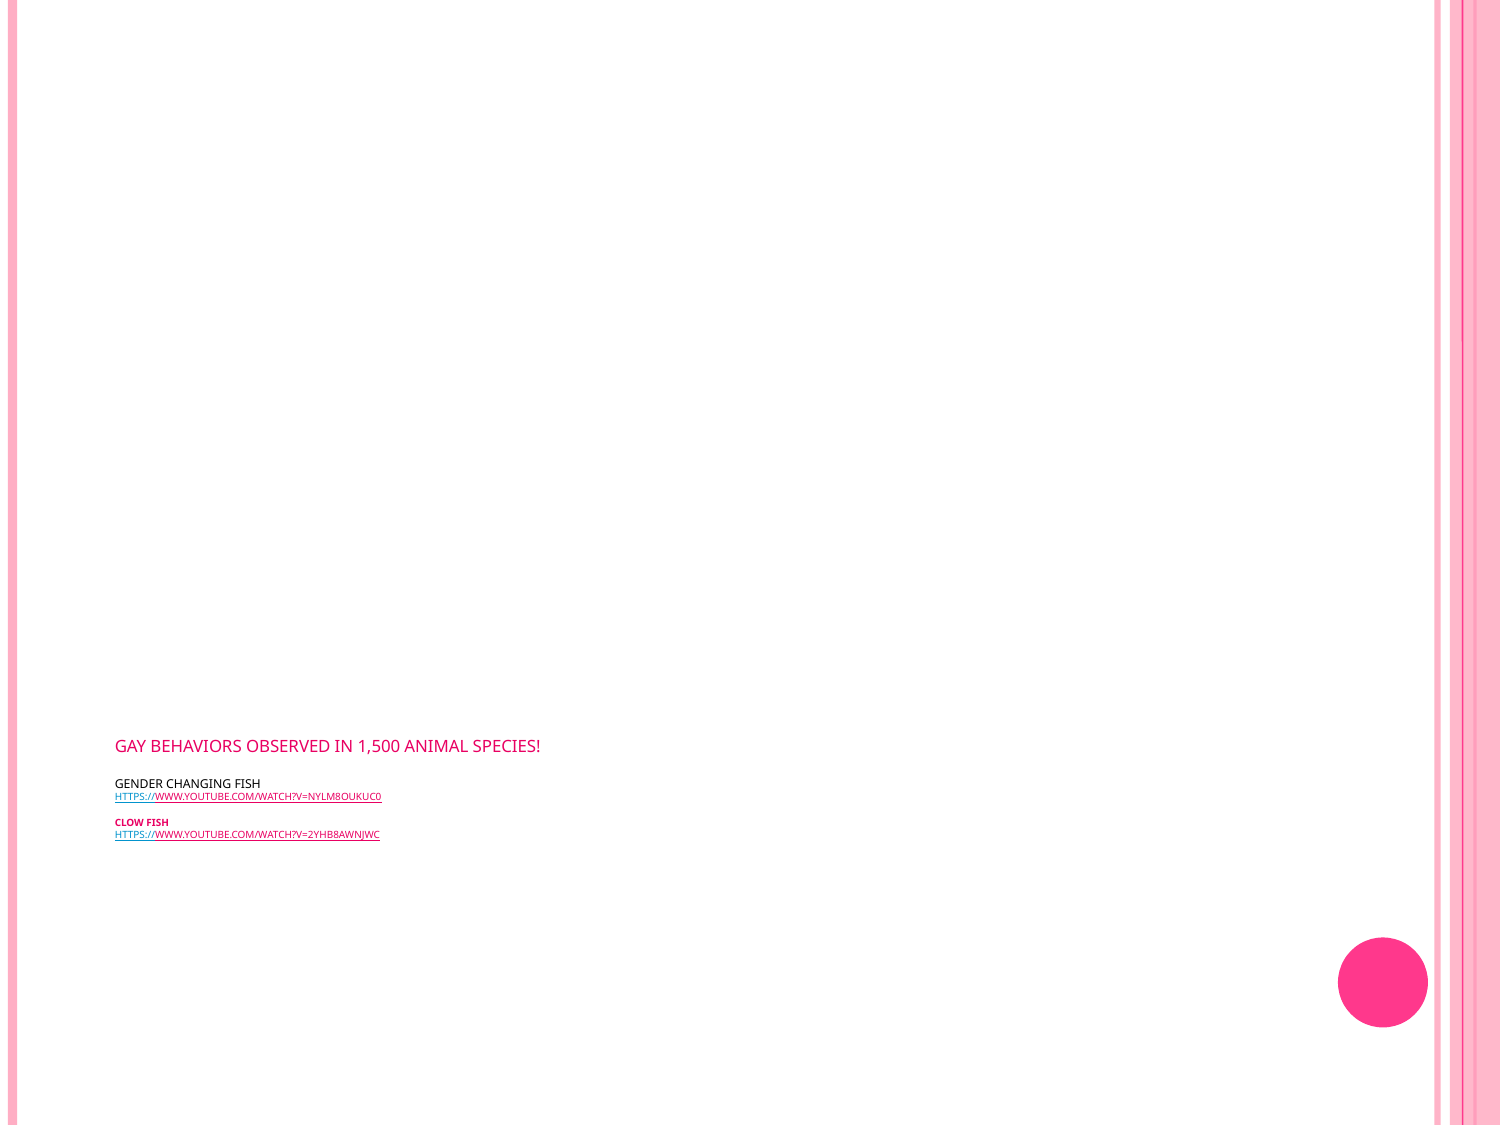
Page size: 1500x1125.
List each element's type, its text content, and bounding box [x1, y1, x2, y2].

title Gay behaviors observed in 1,500 animal species! Gender Changing Fish https://www.youtube.com/watch?v=nylM8OUKUC0 Clow Fish https://www.youtube.com/watch?v=2YHB8AWnjwc [99, 725, 1363, 975]
